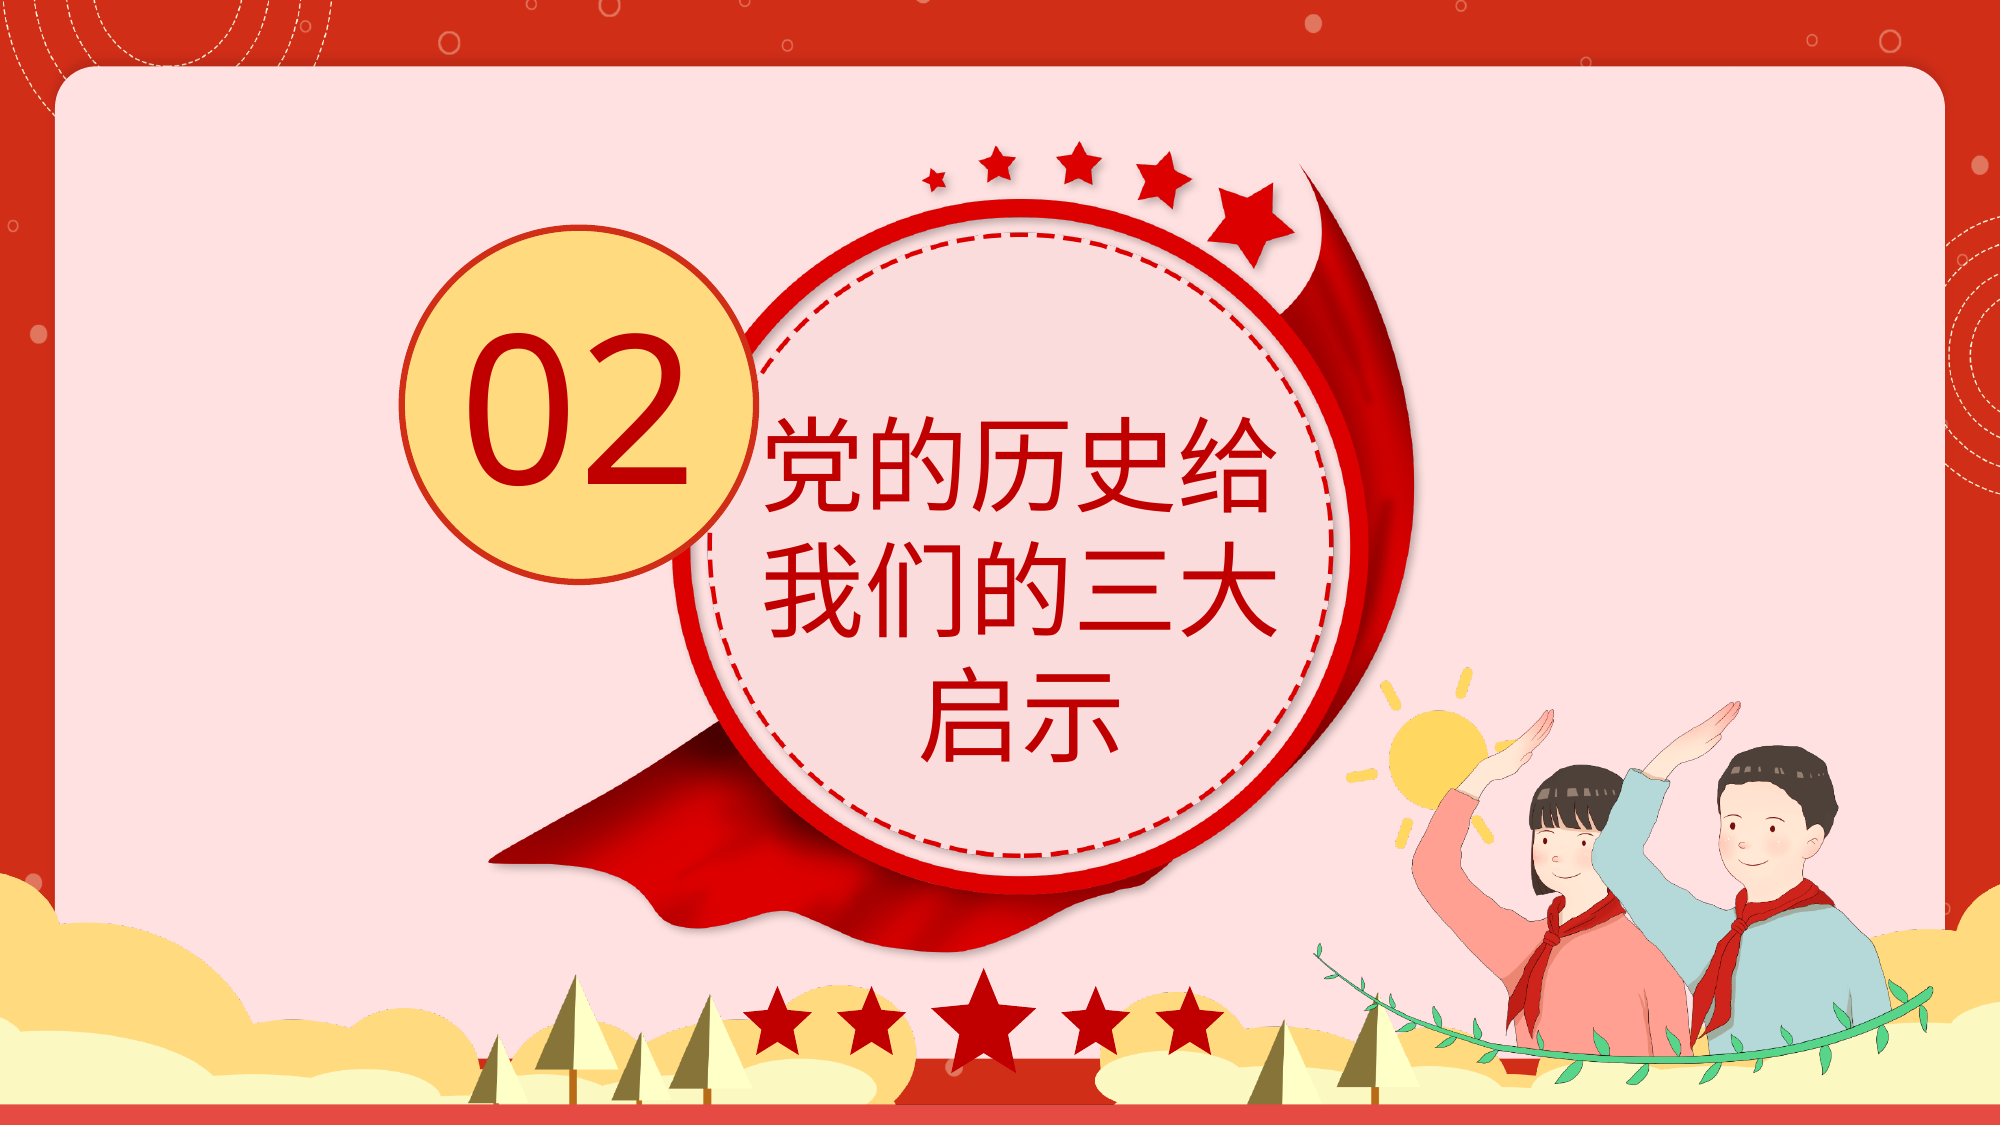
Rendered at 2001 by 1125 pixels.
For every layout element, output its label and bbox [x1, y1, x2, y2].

text_box [401, 227, 757, 583]
picture [0, 0, 2000, 1125]
